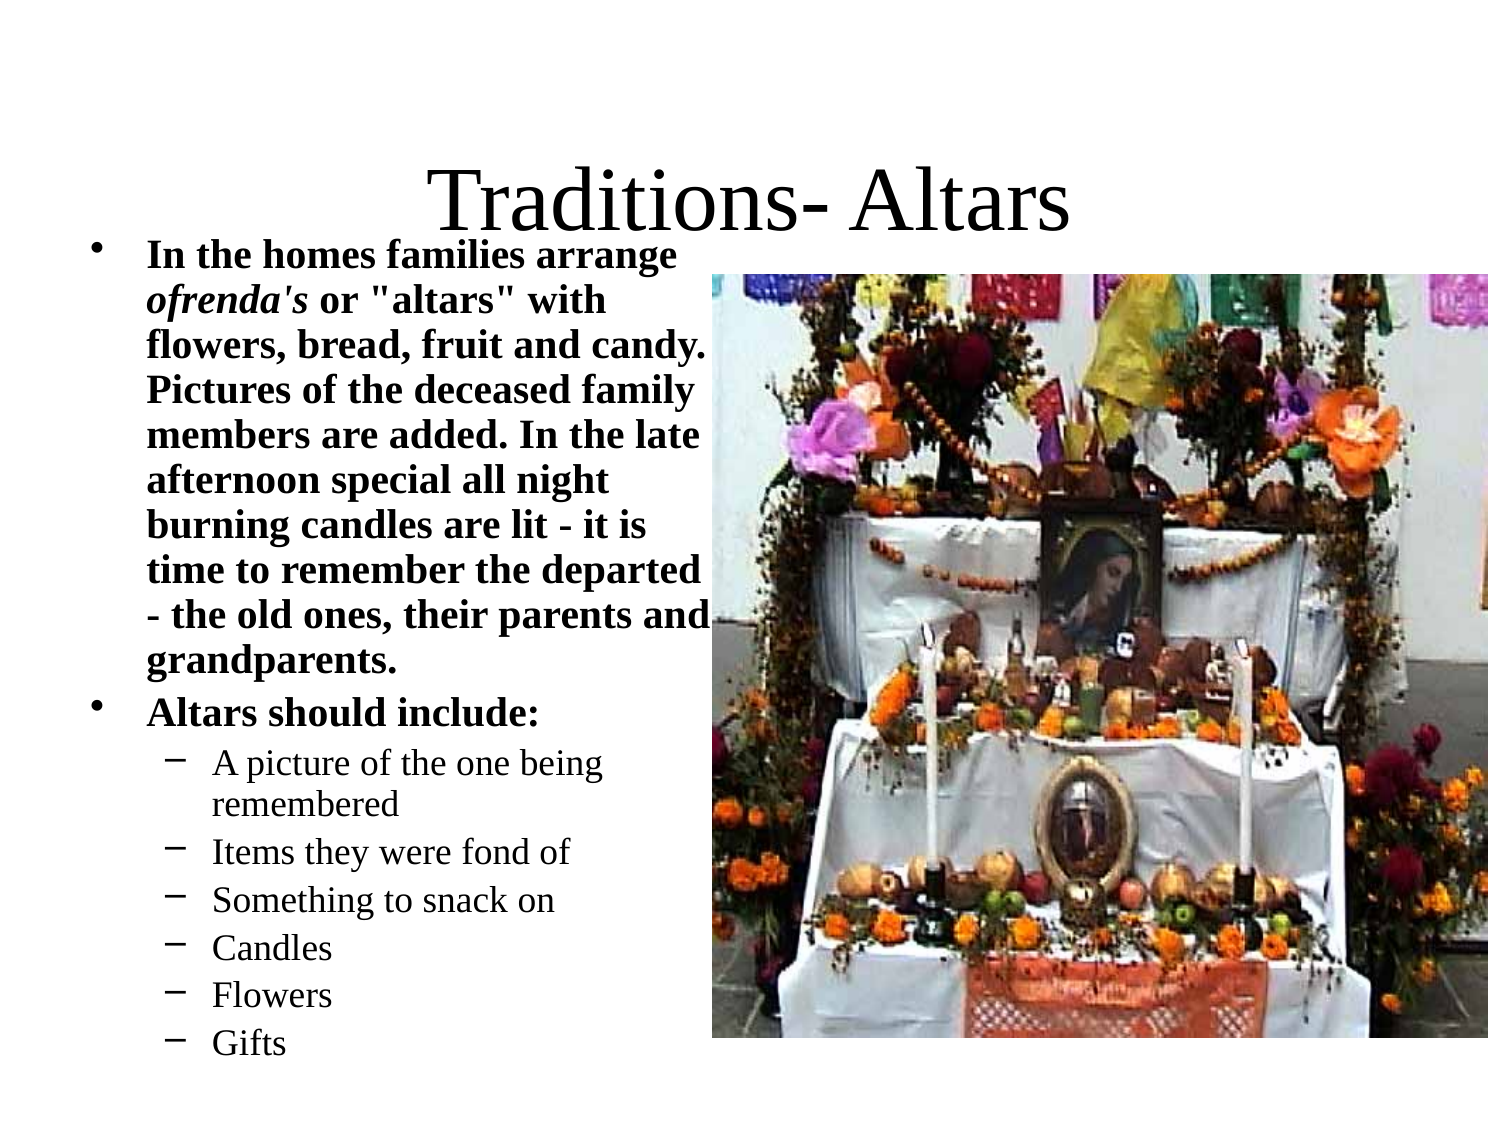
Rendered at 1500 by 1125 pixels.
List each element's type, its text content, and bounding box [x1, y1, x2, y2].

title Traditions- Altars [112, 99, 1388, 273]
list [712, 274, 1488, 1038]
list In the homes families arrange ofrenda's or "altars" with flowers, bread, fruit and candy. Pictures of the deceased family members are added. In the late afternoon special all night burning candles are lit - it is time to remember the departed - the old ones, their parents and grandparents. Altars should include: A picture of the one being remembered Items they were fond of Something to snack on Candles Flowers Gifts [75, 224, 738, 1088]
